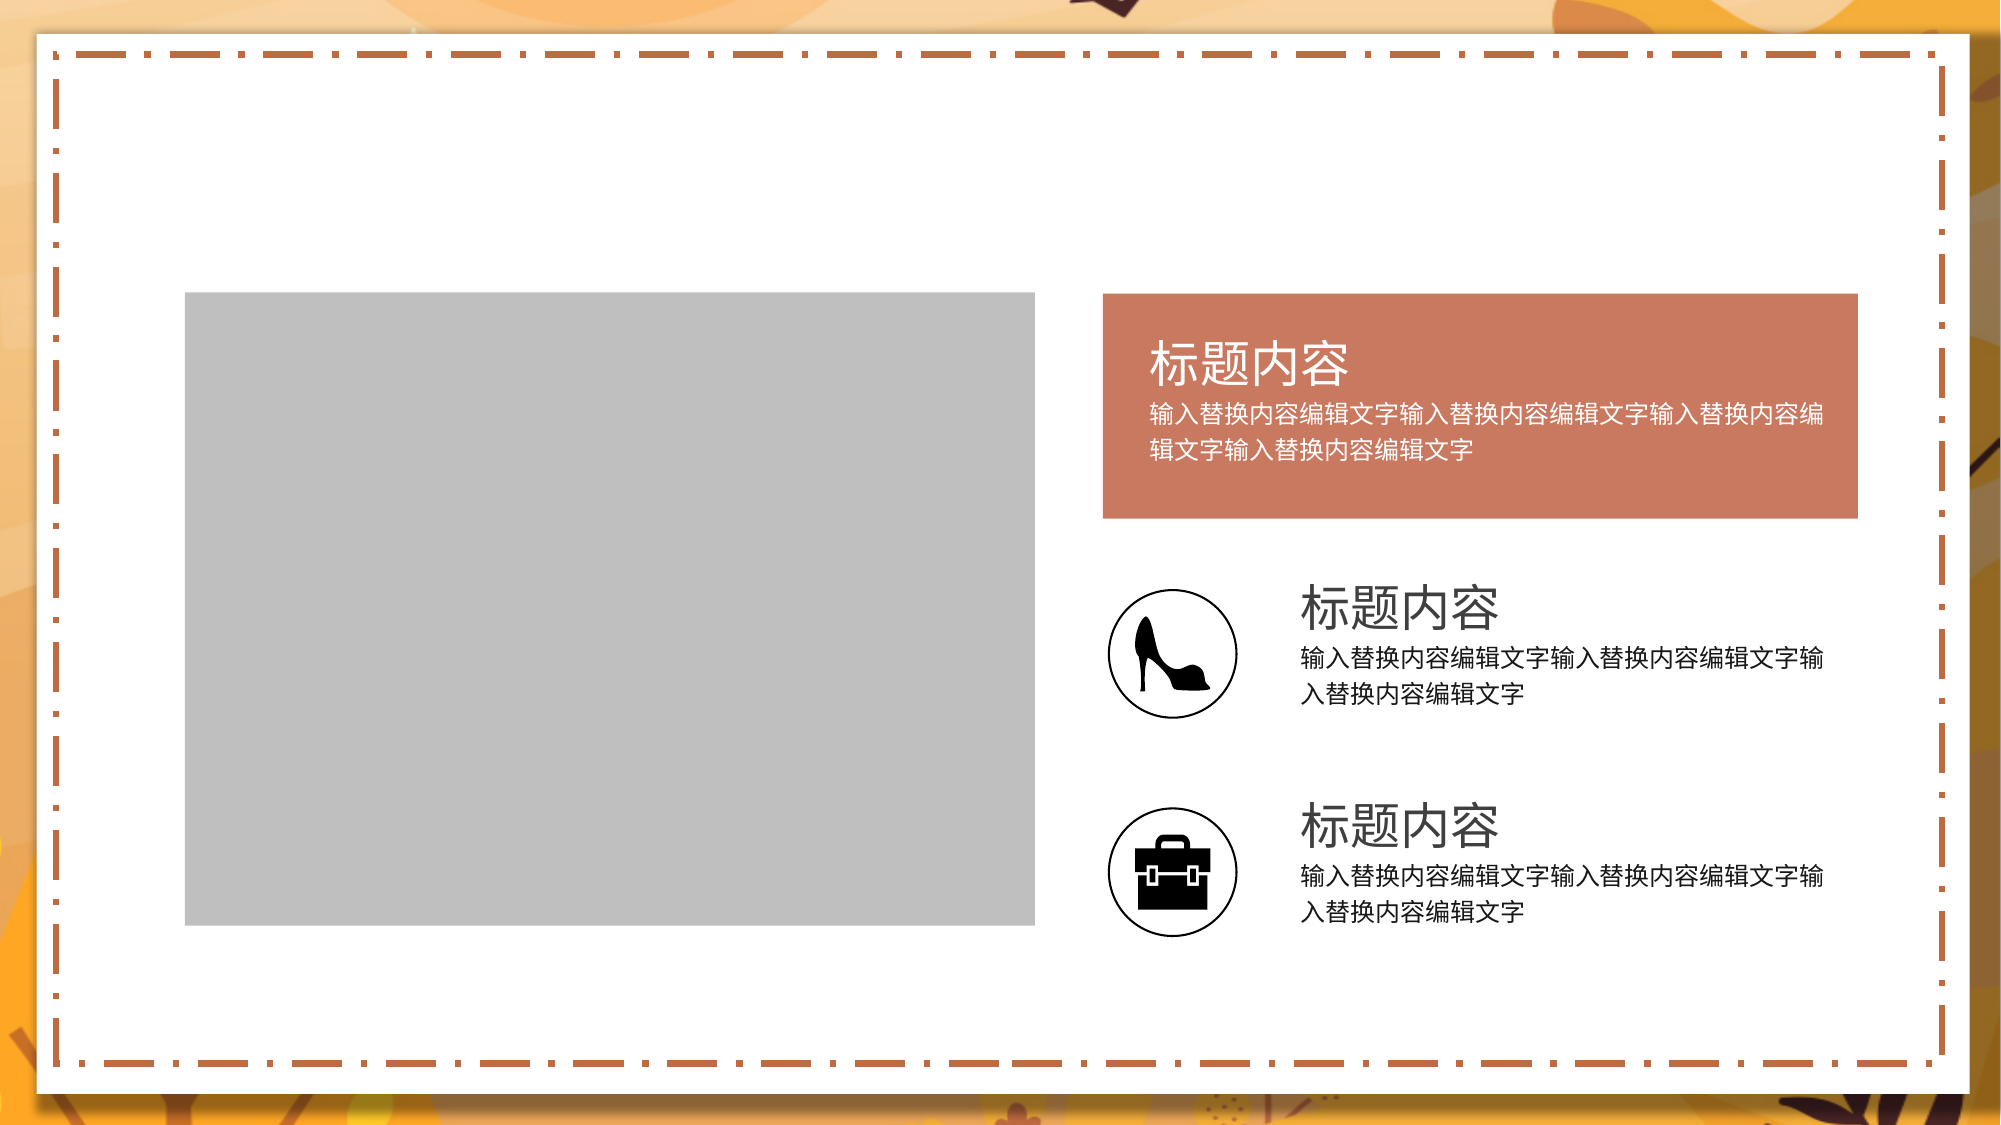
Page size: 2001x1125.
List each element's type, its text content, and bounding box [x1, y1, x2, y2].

text_box 标题内容 输入替换内容编辑文字输入替换内容编辑文字输入替换内容编辑文字输入替换内容编辑文字 [1135, 295, 1864, 472]
text_box [1135, 834, 1211, 873]
text_box [1149, 868, 1156, 883]
text_box [1102, 293, 1859, 520]
text_box [1135, 616, 1211, 692]
text_box 标题内容 输入替换内容编辑文字输入替换内容编辑文字输入替换内容编辑文字 [1285, 538, 1864, 716]
text_box 标题内容 输入替换内容编辑文字输入替换内容编辑文字输入替换内容编辑文字 [1285, 757, 1864, 934]
text_box [1107, 807, 1238, 938]
text_box [1138, 875, 1208, 910]
text_box [1107, 589, 1238, 719]
picture [0, 0, 2000, 1125]
text_box [1190, 868, 1196, 883]
text_box [184, 291, 1036, 927]
